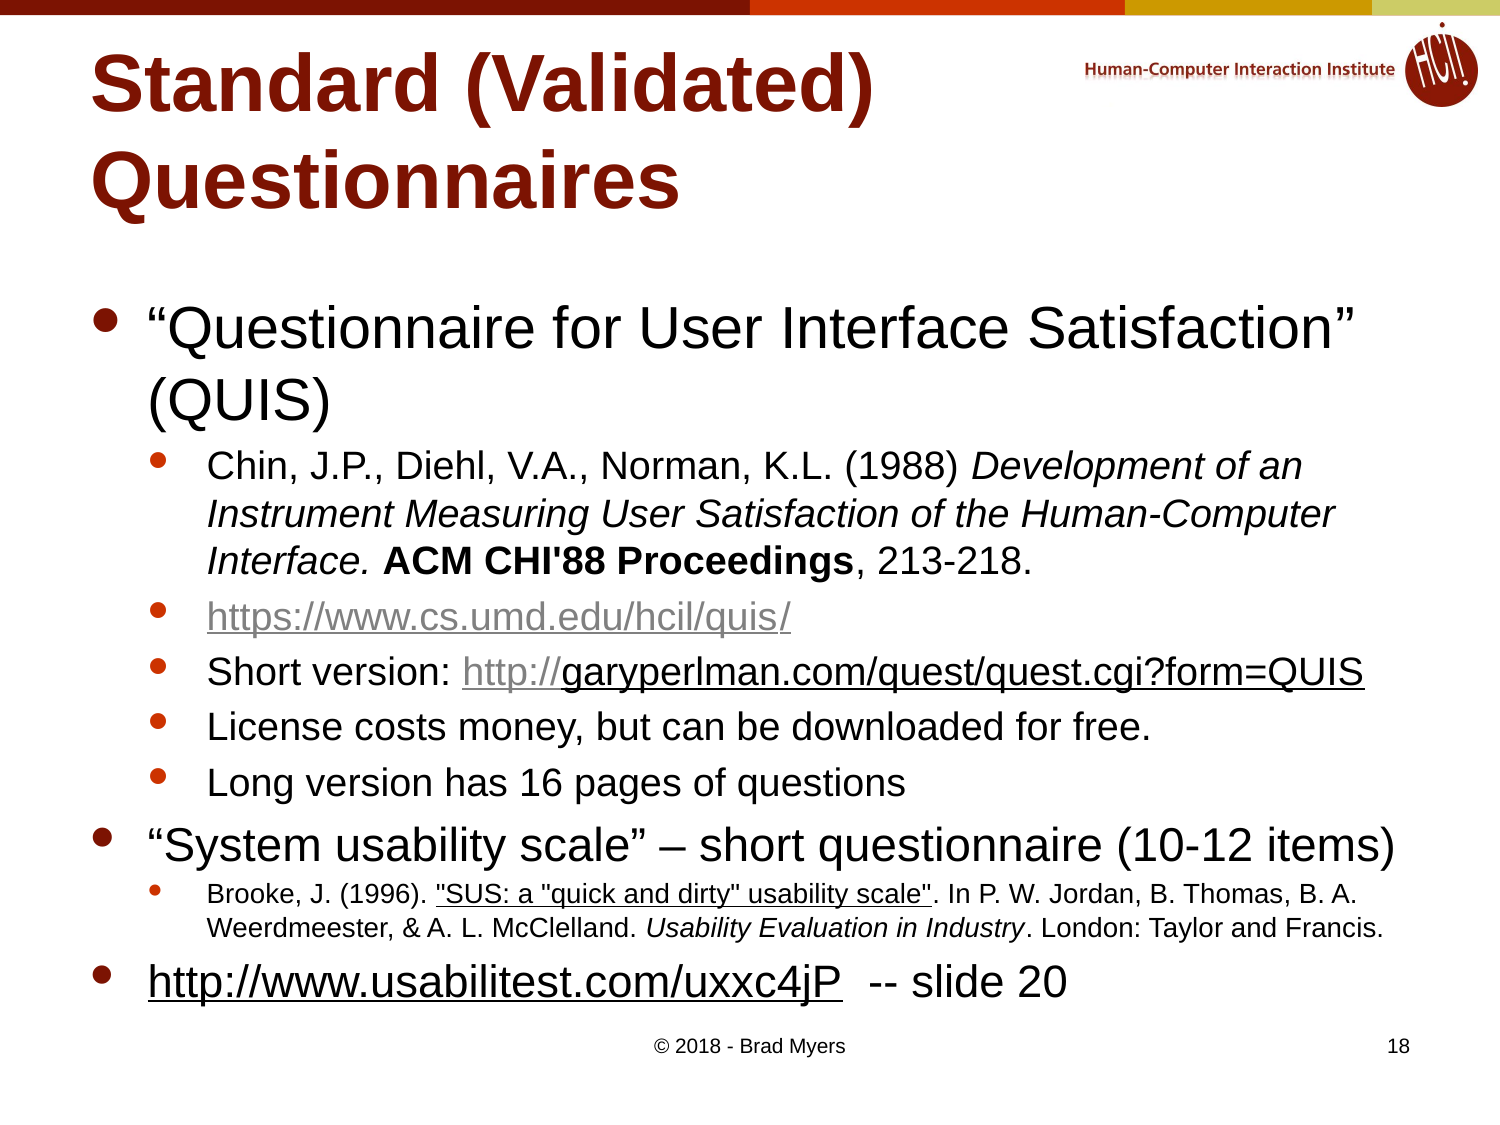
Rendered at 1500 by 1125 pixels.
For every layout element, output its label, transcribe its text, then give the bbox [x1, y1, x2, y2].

slide_number 18 [1074, 1024, 1426, 1101]
picture [1313, 22, 1478, 107]
footer © 2018 - Brad Myers [512, 1024, 988, 1101]
title Standard (Validated) Questionnaires [74, 19, 1313, 233]
list “Questionnaire for User Interface Satisfaction” (QUIS) Chin, J.P., Diehl, V.A., Norman, K.L. (1988) Development of an Instrument Measuring User Satisfaction of the Human-Computer Interface. ACM CHI'88 Proceedings, 213-218. https://www.cs.umd.edu/hcil/quis/ Short version: http://garyperlman.com/quest/quest.cgi?form=QUIS License costs money, but can be downloaded for free. Long version has 16 pages of questions “System usability scale” – short questionnaire (10-12 items) Brooke, J. (1996). "SUS: a "quick and dirty" usability scale". In P. W. Jordan, B. Thomas, B. A. Weerdmeester, & A. L. McClelland. Usability Evaluation in Industry. London: Taylor and Francis. http://www.usabilitest.com/uxxc4jP -- slide 20 [74, 281, 1426, 1026]
